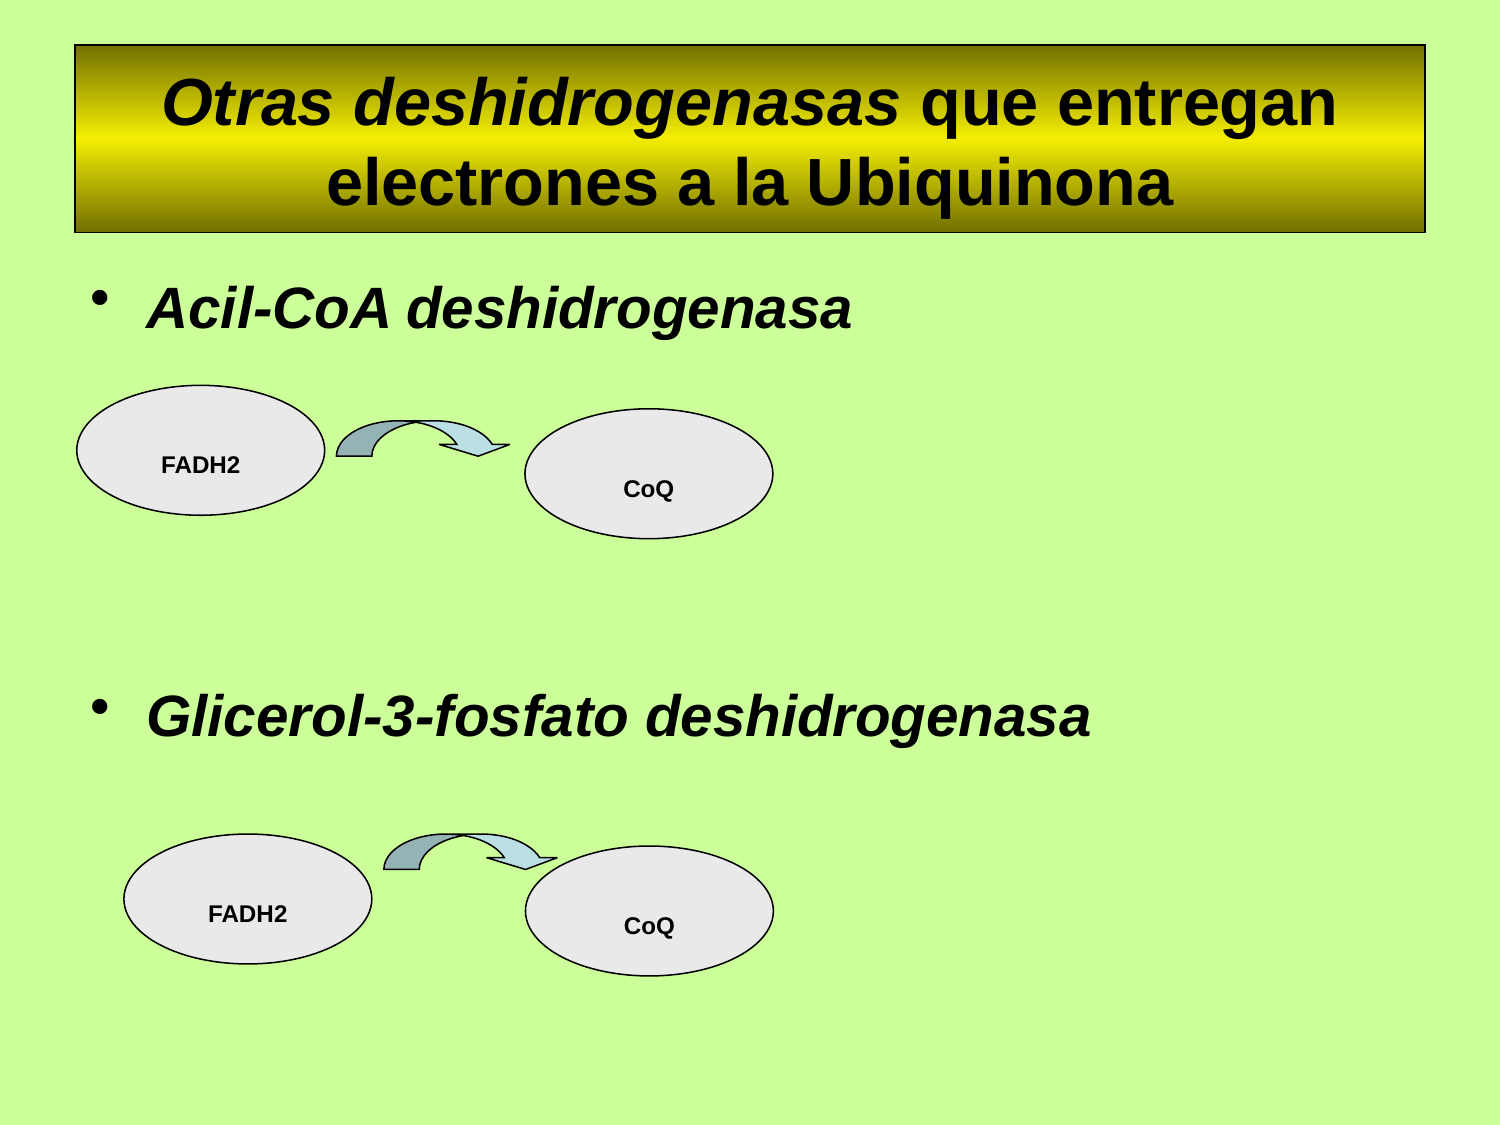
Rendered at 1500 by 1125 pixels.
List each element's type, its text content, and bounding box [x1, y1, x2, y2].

text_box FADH2 [123, 834, 372, 964]
text_box CoQ [525, 846, 774, 976]
text_box [336, 420, 510, 457]
text_box CoQ [524, 408, 773, 539]
list Acil-CoA deshidrogenasa Glicerol-3-fosfato deshidrogenasa [74, 262, 1426, 1006]
text_box [383, 834, 558, 870]
text_box FADH2 [76, 385, 325, 516]
title Otras deshidrogenasas que entregan electrones a la Ubiquinona [74, 44, 1426, 233]
